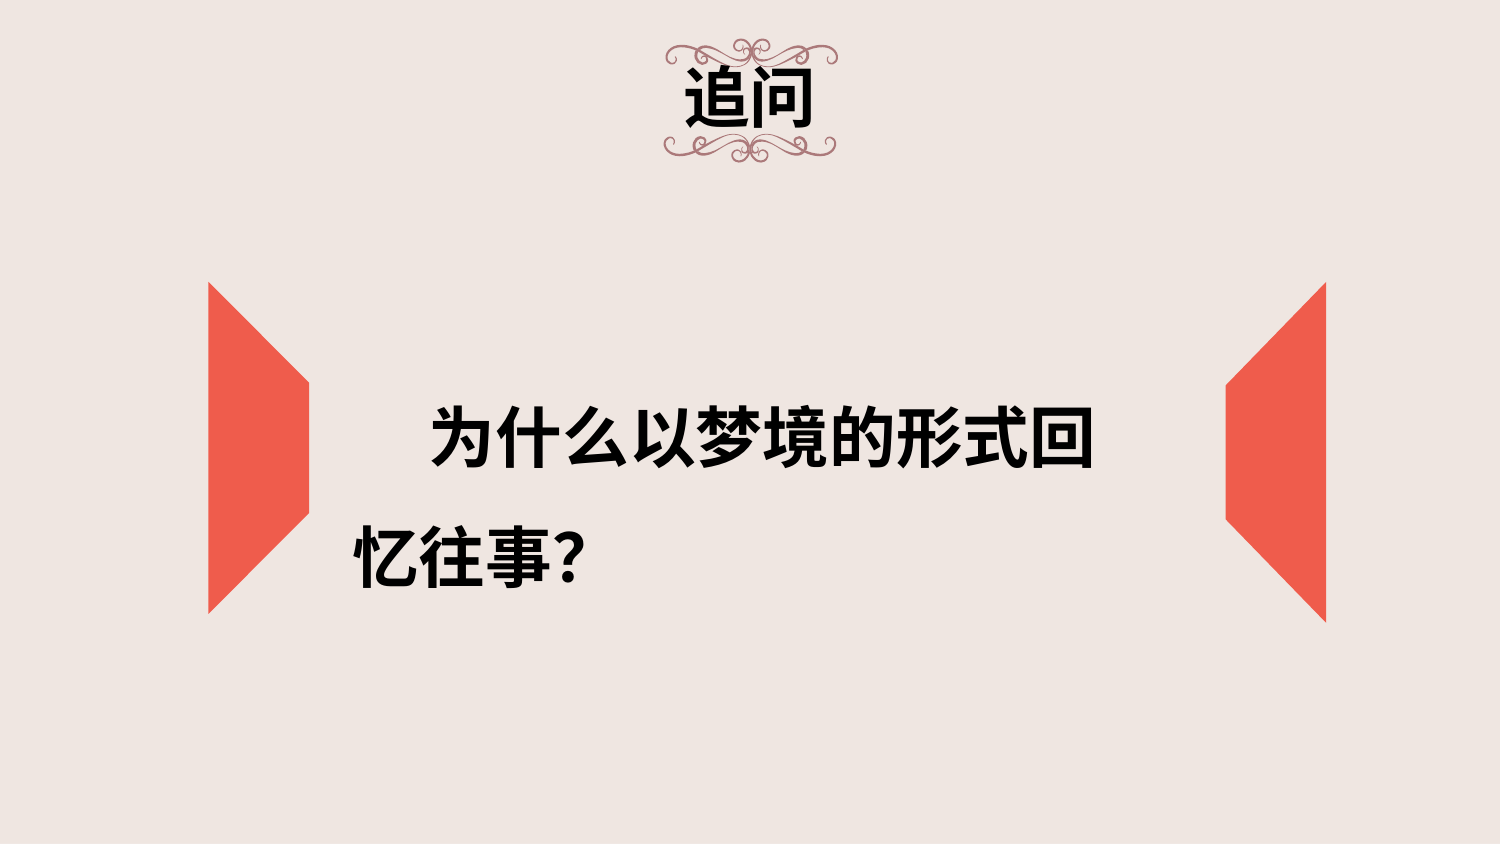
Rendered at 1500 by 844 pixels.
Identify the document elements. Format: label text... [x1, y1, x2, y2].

text_box [1225, 281, 1327, 623]
text_box 为什么以梦境的形式回忆往事？ [336, 383, 1127, 449]
text_box [208, 281, 310, 614]
title 追问 [352, 70, 1148, 131]
